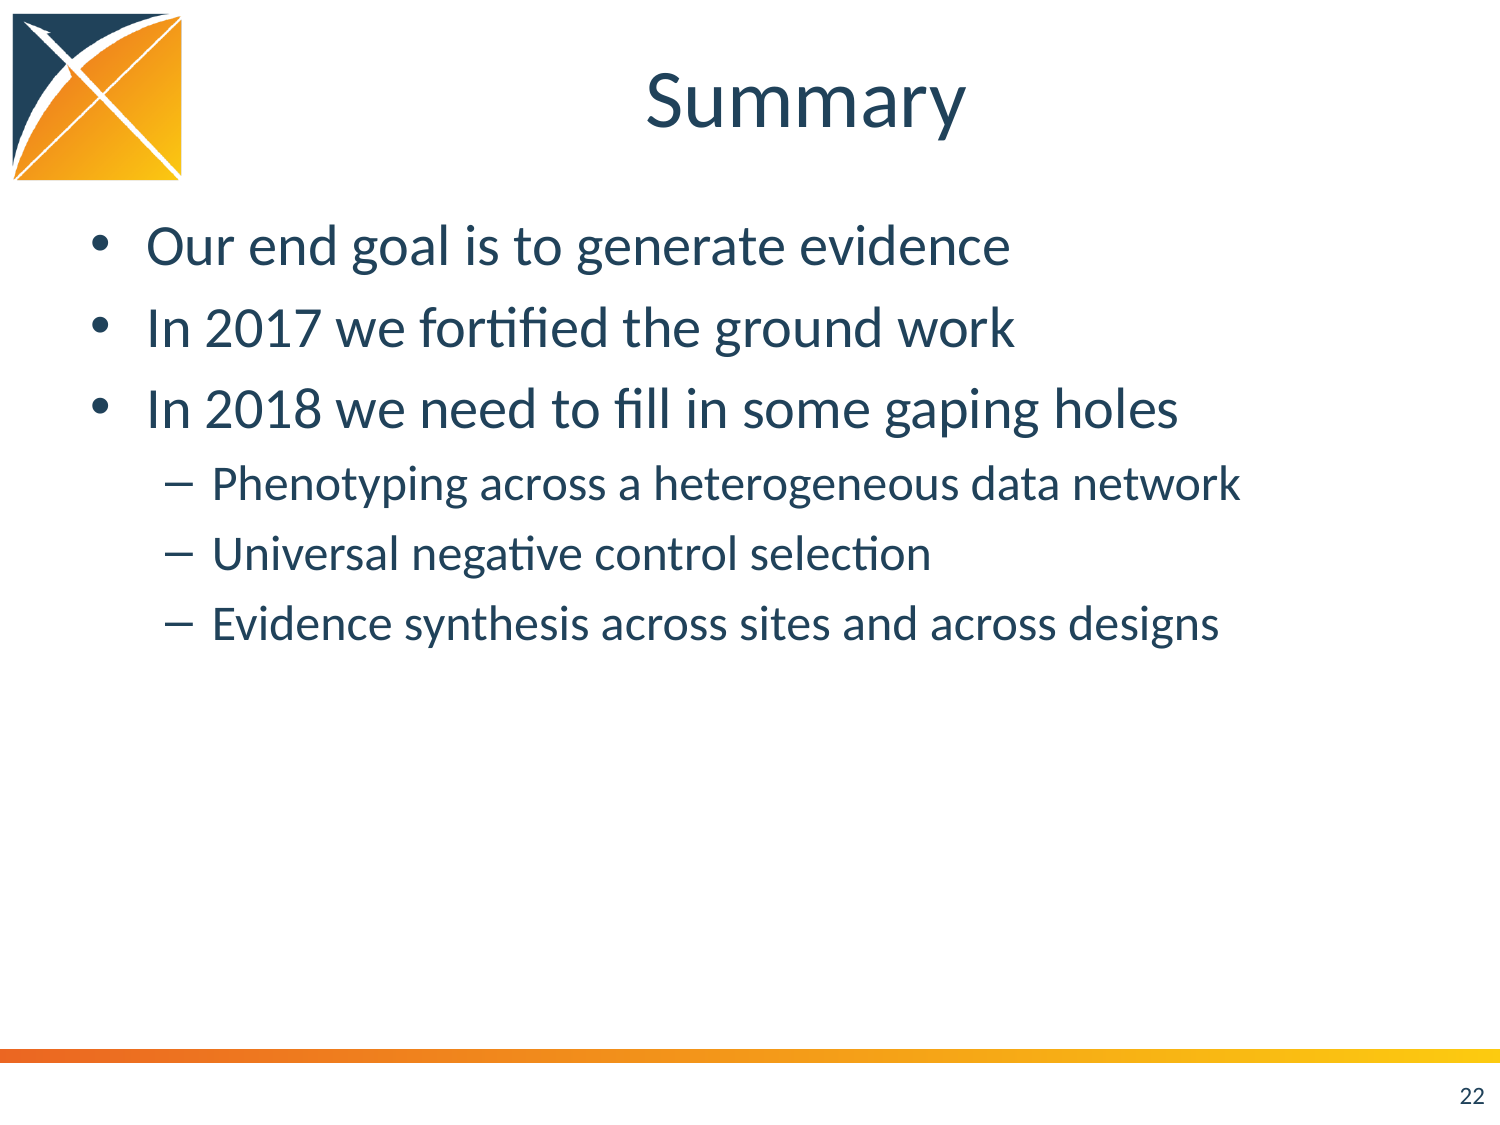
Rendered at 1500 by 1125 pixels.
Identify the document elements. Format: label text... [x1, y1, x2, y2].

title Summary [187, 24, 1425, 163]
list Our end goal is to generate evidence In 2017 we fortified the ground work In 2018 we need to fill in some gaping holes Phenotyping across a heterogeneous data network Universal negative control selection Evidence synthesis across sites and across designs [75, 200, 1425, 1005]
slide_number 22 [1149, 1065, 1500, 1125]
picture [0, 0, 206, 200]
